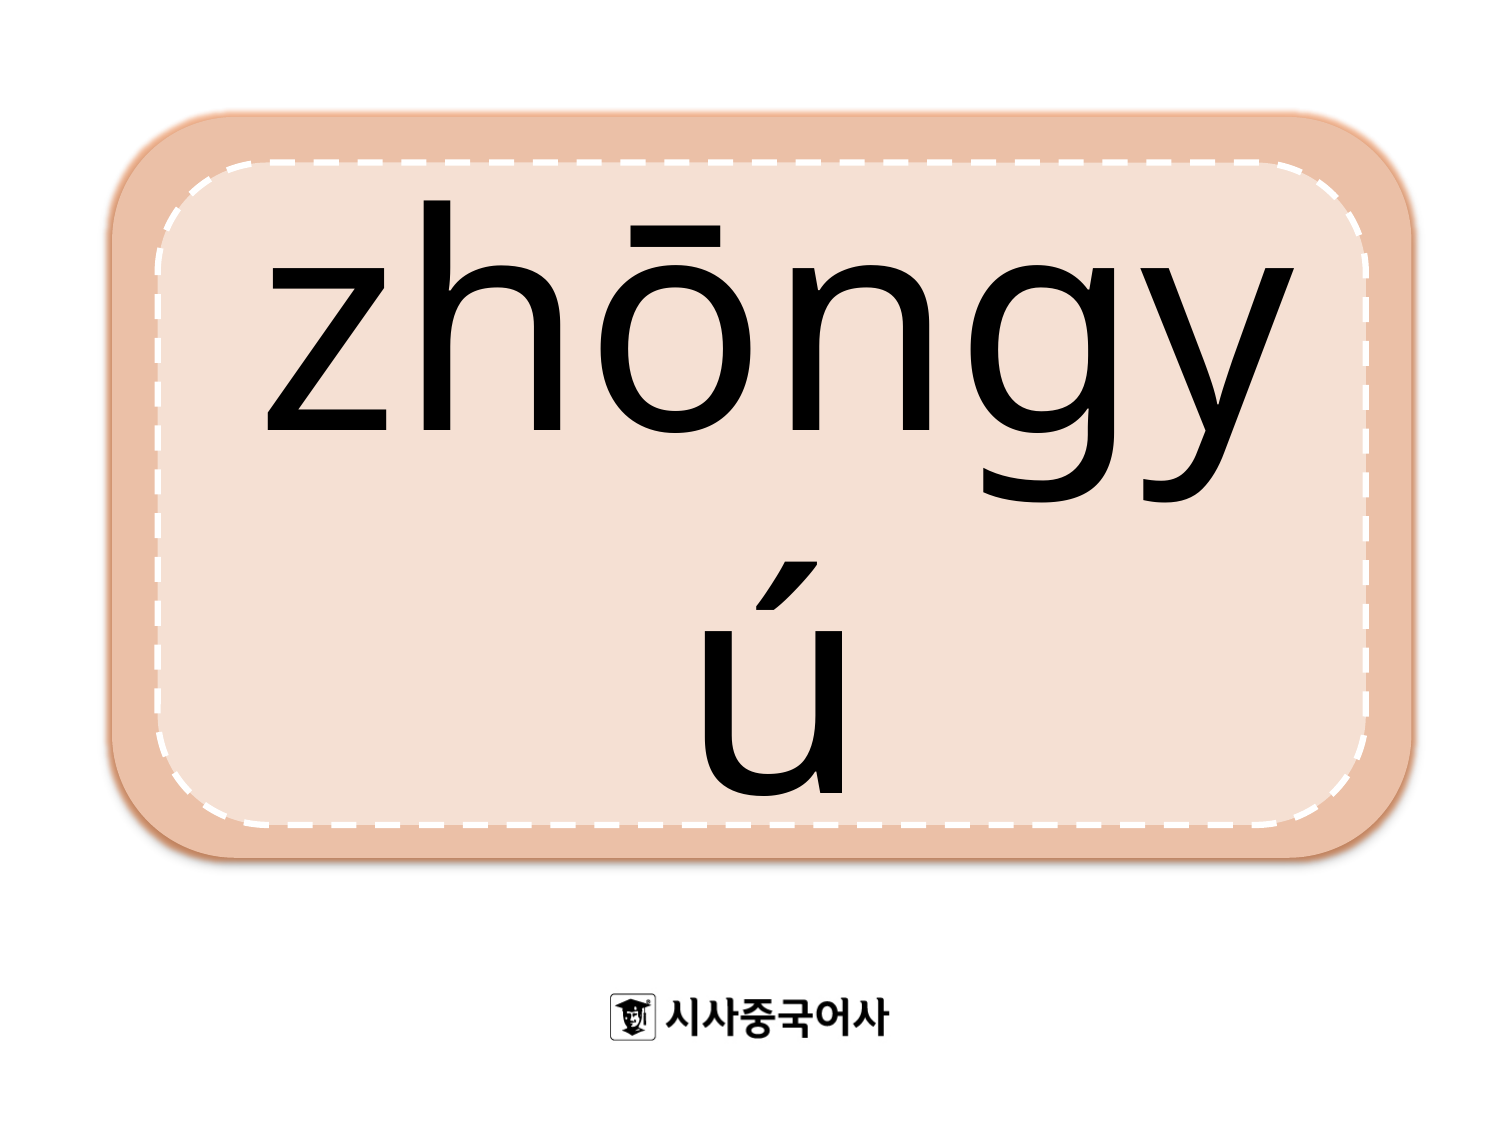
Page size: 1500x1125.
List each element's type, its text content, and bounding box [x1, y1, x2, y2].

picture [602, 987, 898, 1047]
text_box zhōngyú [171, 159, 1380, 823]
